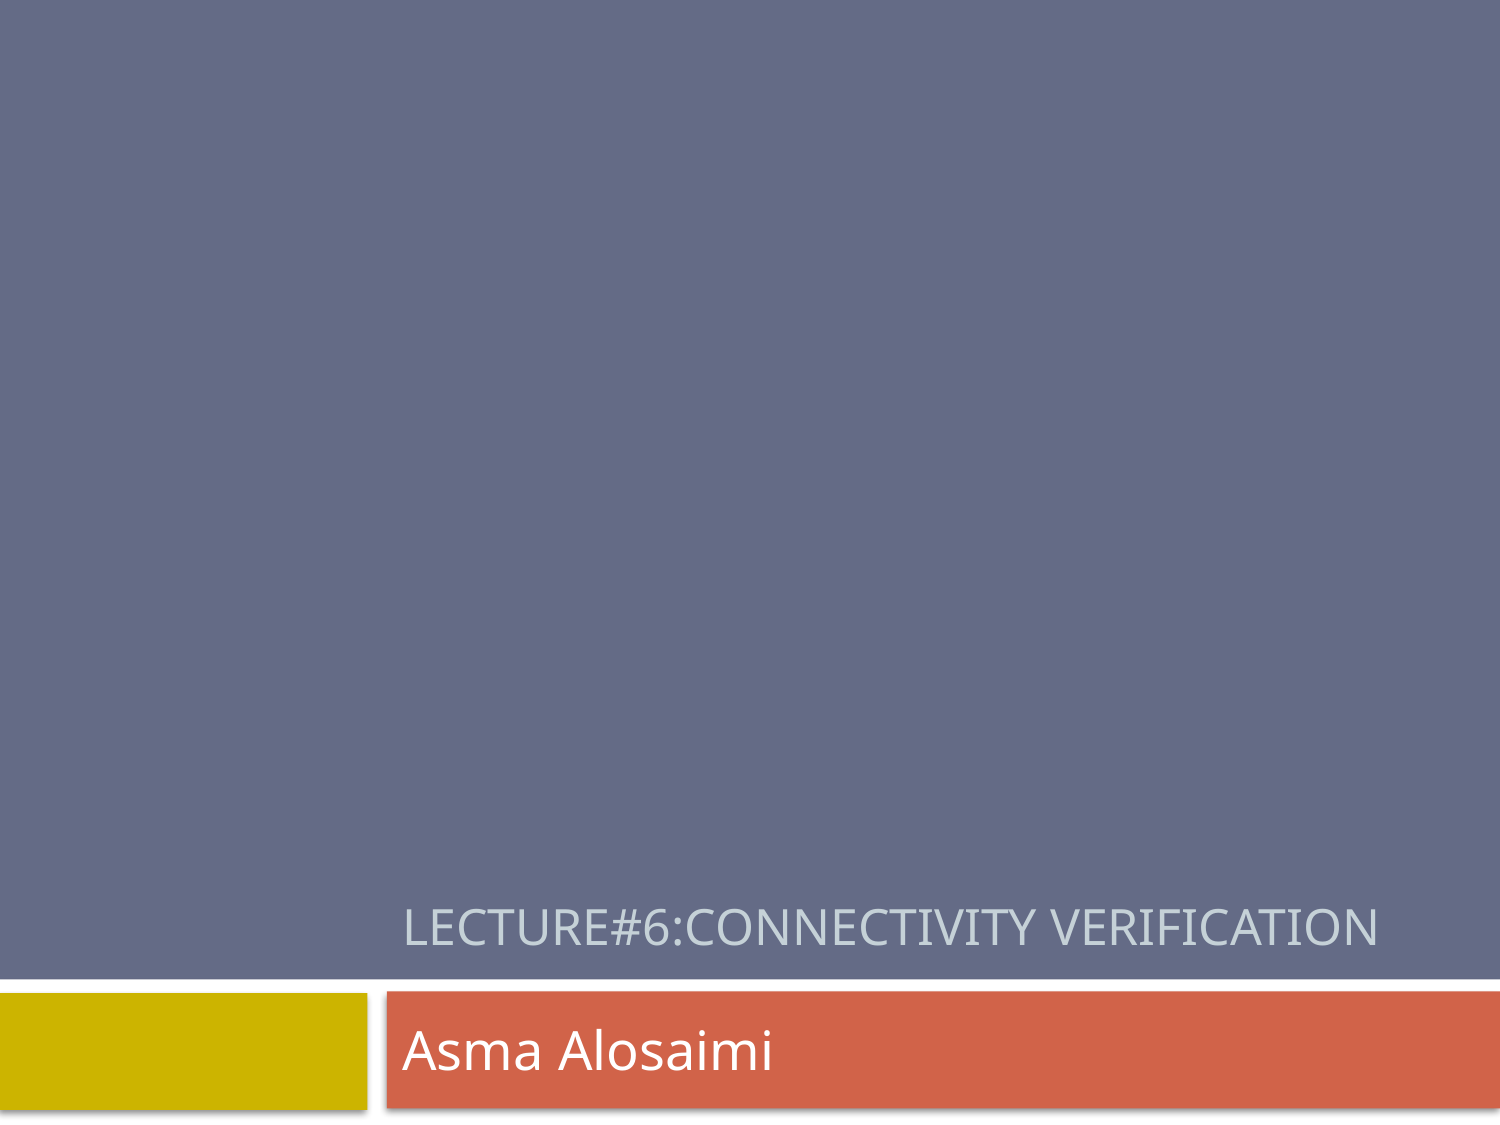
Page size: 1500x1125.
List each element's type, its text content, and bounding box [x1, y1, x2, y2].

title Lecture#6:Connectivity Verification [387, 662, 1450, 963]
subtitle Asma Alosaimi [387, 992, 1488, 1105]
